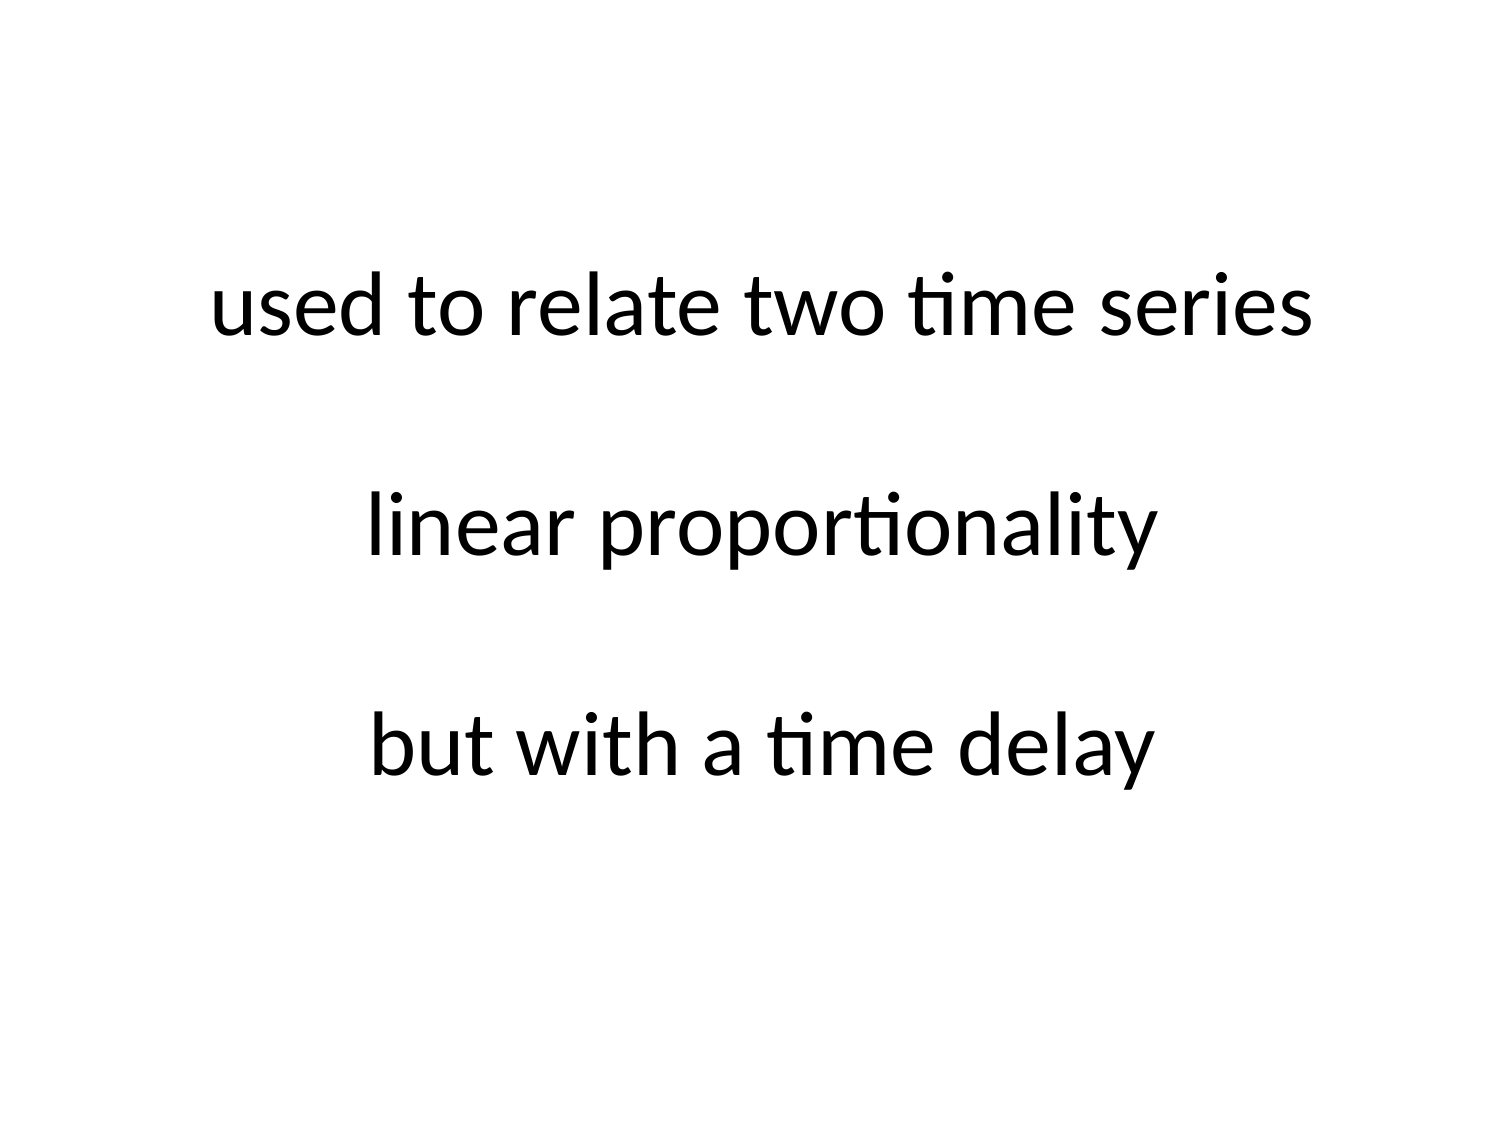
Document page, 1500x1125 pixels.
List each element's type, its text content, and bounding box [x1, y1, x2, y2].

title used to relate two time series linear proportionality but with a time delay [125, 200, 1400, 838]
